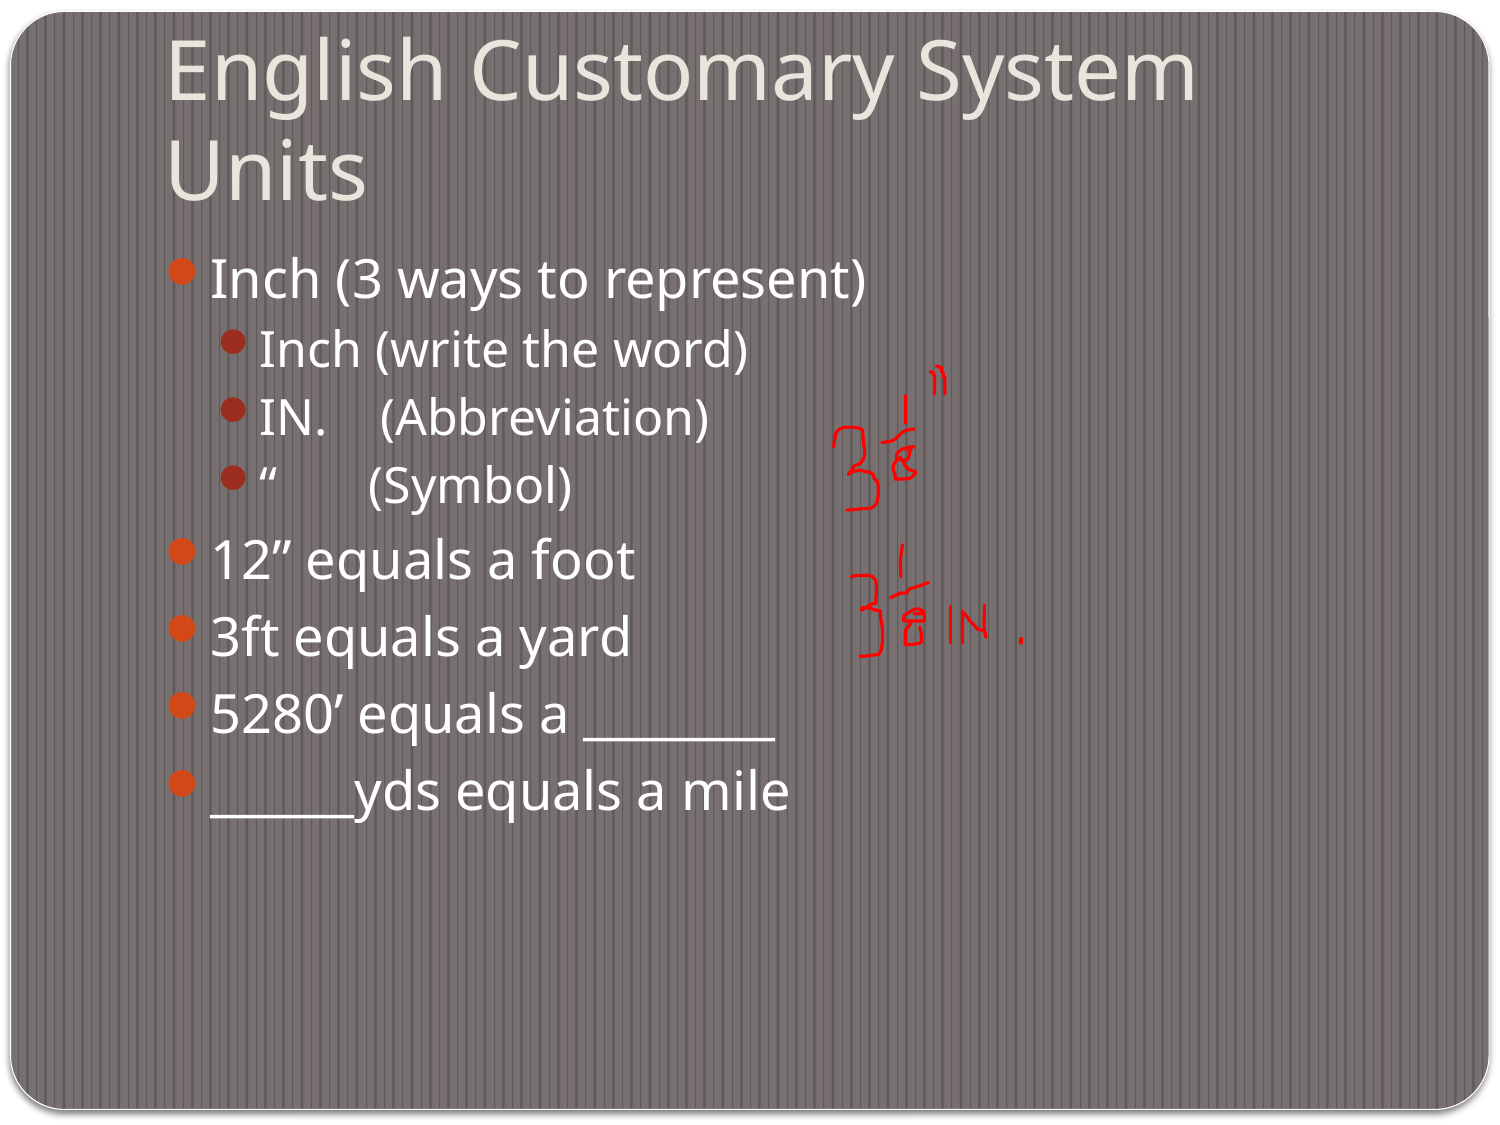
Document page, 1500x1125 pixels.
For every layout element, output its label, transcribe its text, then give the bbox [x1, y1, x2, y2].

list Inch (3 ways to represent) Inch (write the word) IN. (Abbreviation) “ (Symbol) 12” equals a foot 3ft equals a yard 5280’ equals a ________ ______yds equals a mile [150, 237, 1425, 988]
title English Customary System Units [150, 45, 1425, 233]
